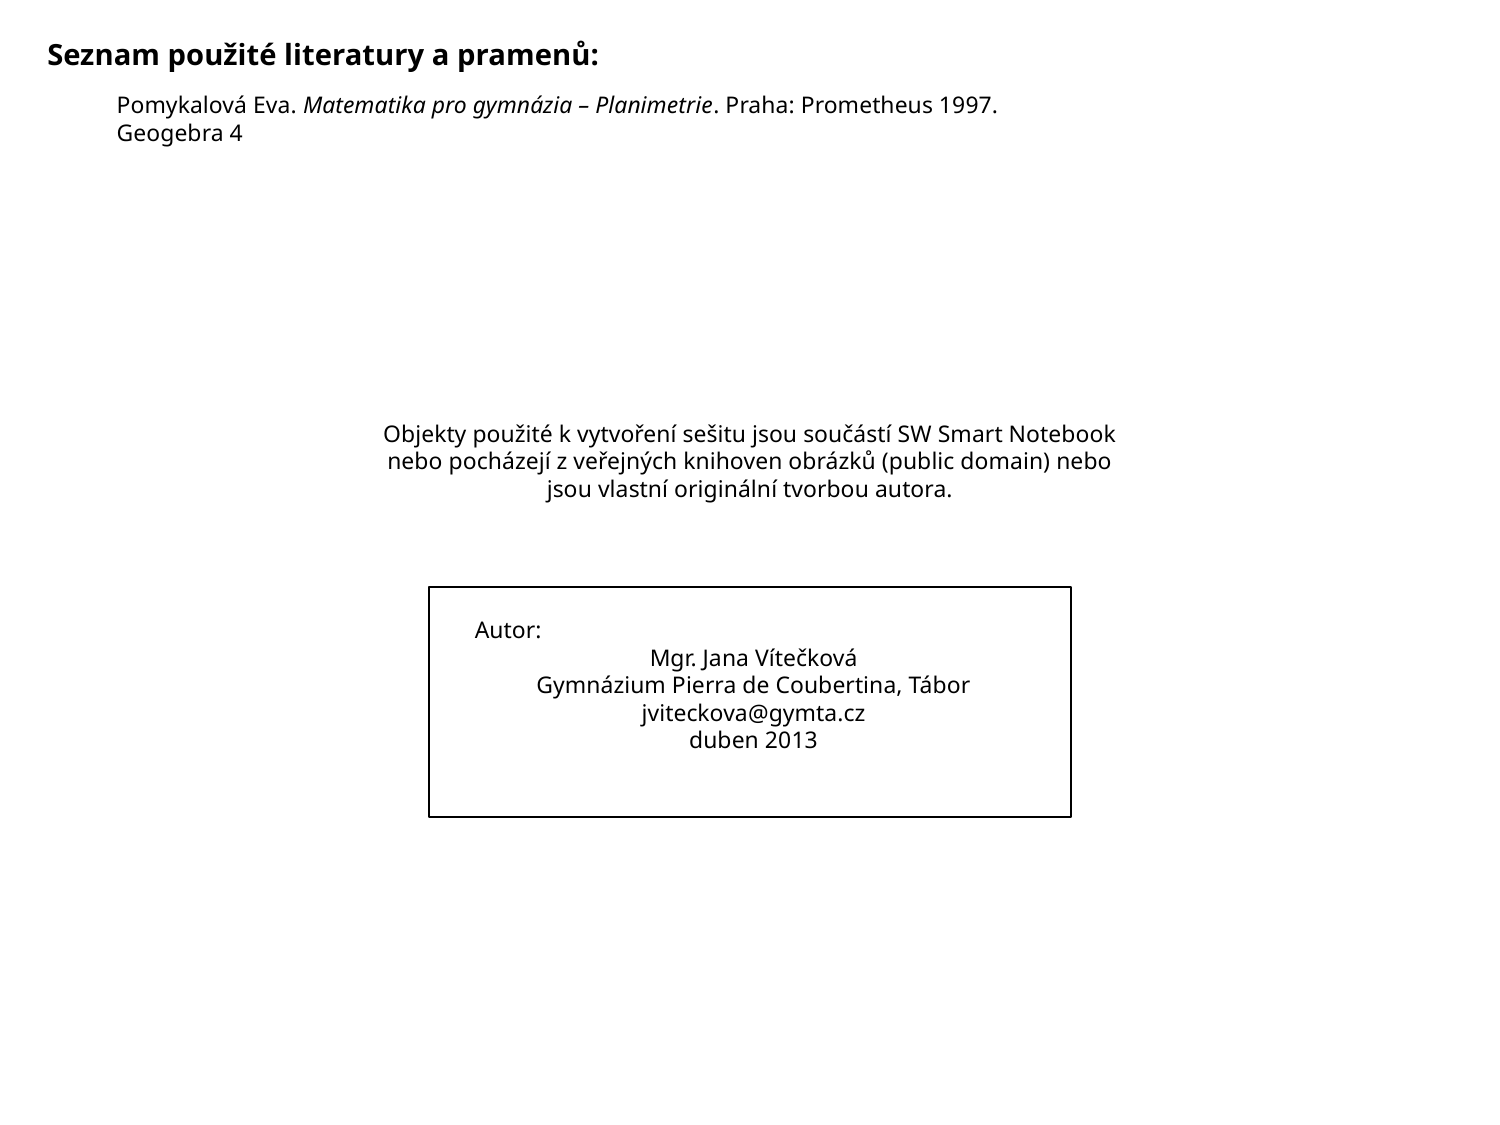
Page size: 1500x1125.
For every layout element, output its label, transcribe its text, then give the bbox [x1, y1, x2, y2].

text_box Autor: Mgr. Jana Vítečková Gymnázium Pierra de Coubertina, Tábor jviteckova@gymta.cz duben 2013 [461, 609, 1047, 761]
text_box Objekty použité k vytvoření sešitu jsou součástí SW Smart Notebook nebo pocházejí z veřejných knihoven obrázků (public domain) nebo jsou vlastní originální tvorbou autora. [363, 412, 1137, 509]
text_box [427, 585, 1073, 819]
text_box Pomykalová Eva. Matematika pro gymnázia – Planimetrie. Praha: Prometheus 1997. Geogebra 4 [103, 84, 1223, 153]
text_box Seznam použité literatury a pramenů: [33, 29, 762, 79]
